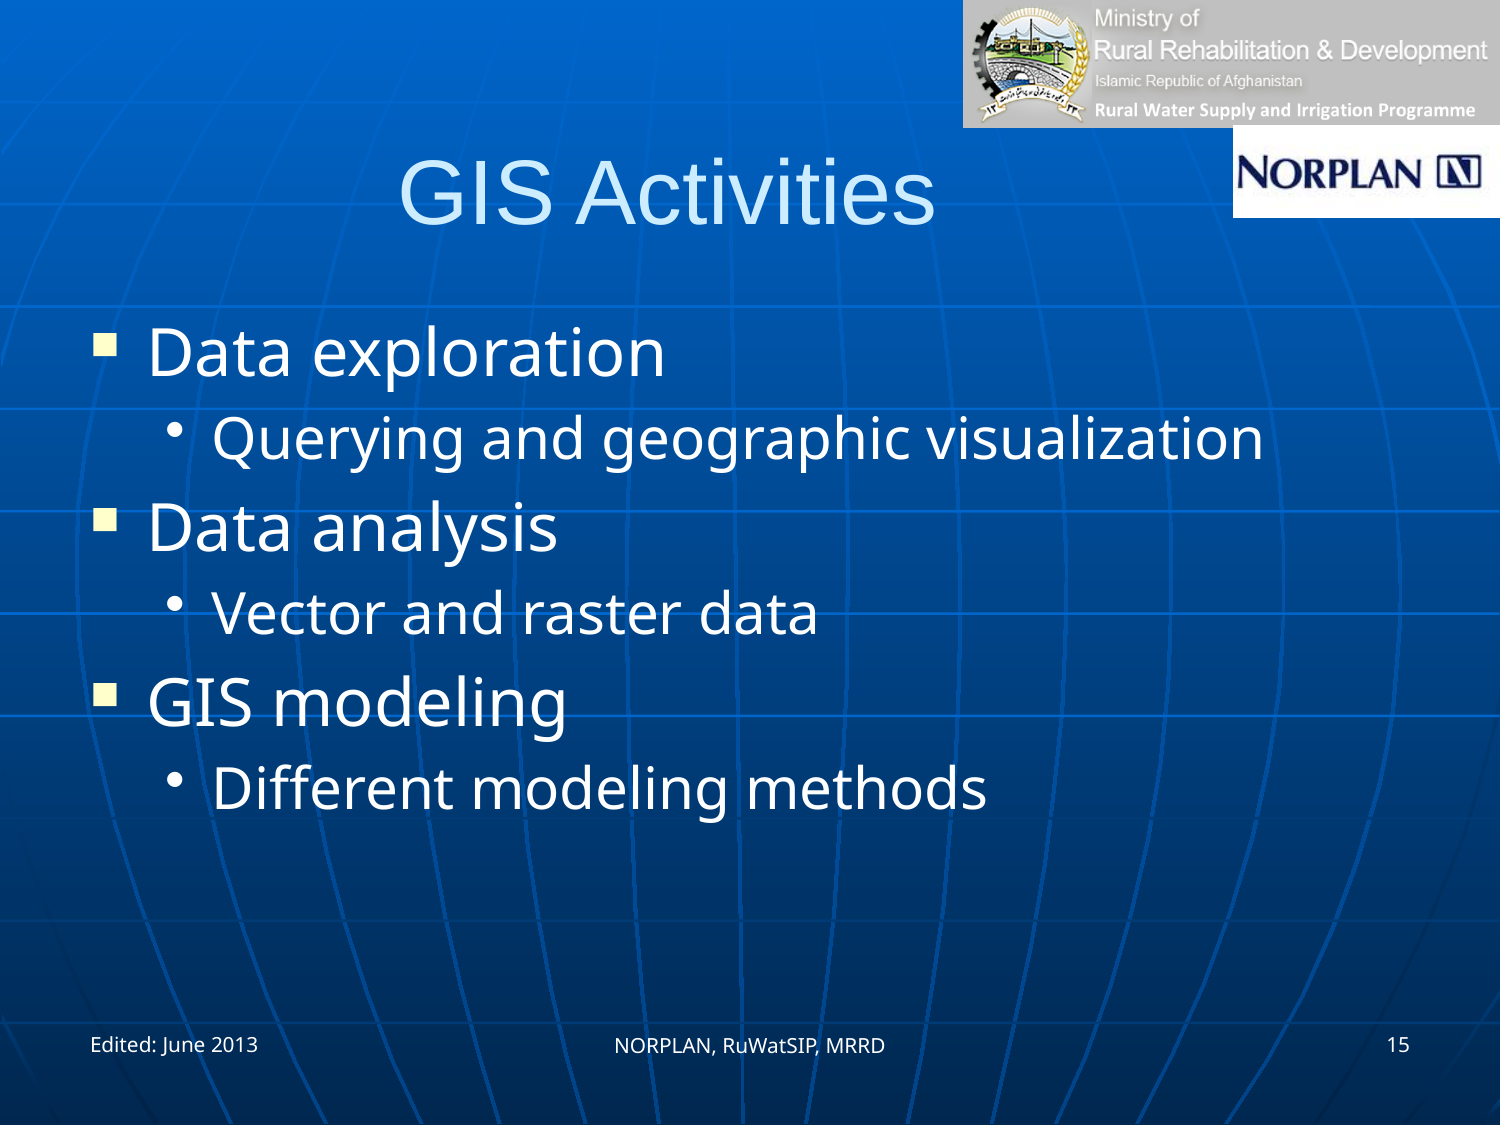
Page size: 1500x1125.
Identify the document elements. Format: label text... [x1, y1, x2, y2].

picture [963, 0, 1500, 218]
footer NORPLAN, RuWatSIP, MRRD [512, 1024, 988, 1101]
title GIS Activities [74, 93, 1262, 282]
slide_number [74, 1023, 426, 1100]
slide_number 15 [1074, 1023, 1426, 1100]
list Data exploration Querying and geographic visualization Data analysis Vector and raster data GIS modeling Different modeling methods [74, 301, 1426, 1006]
